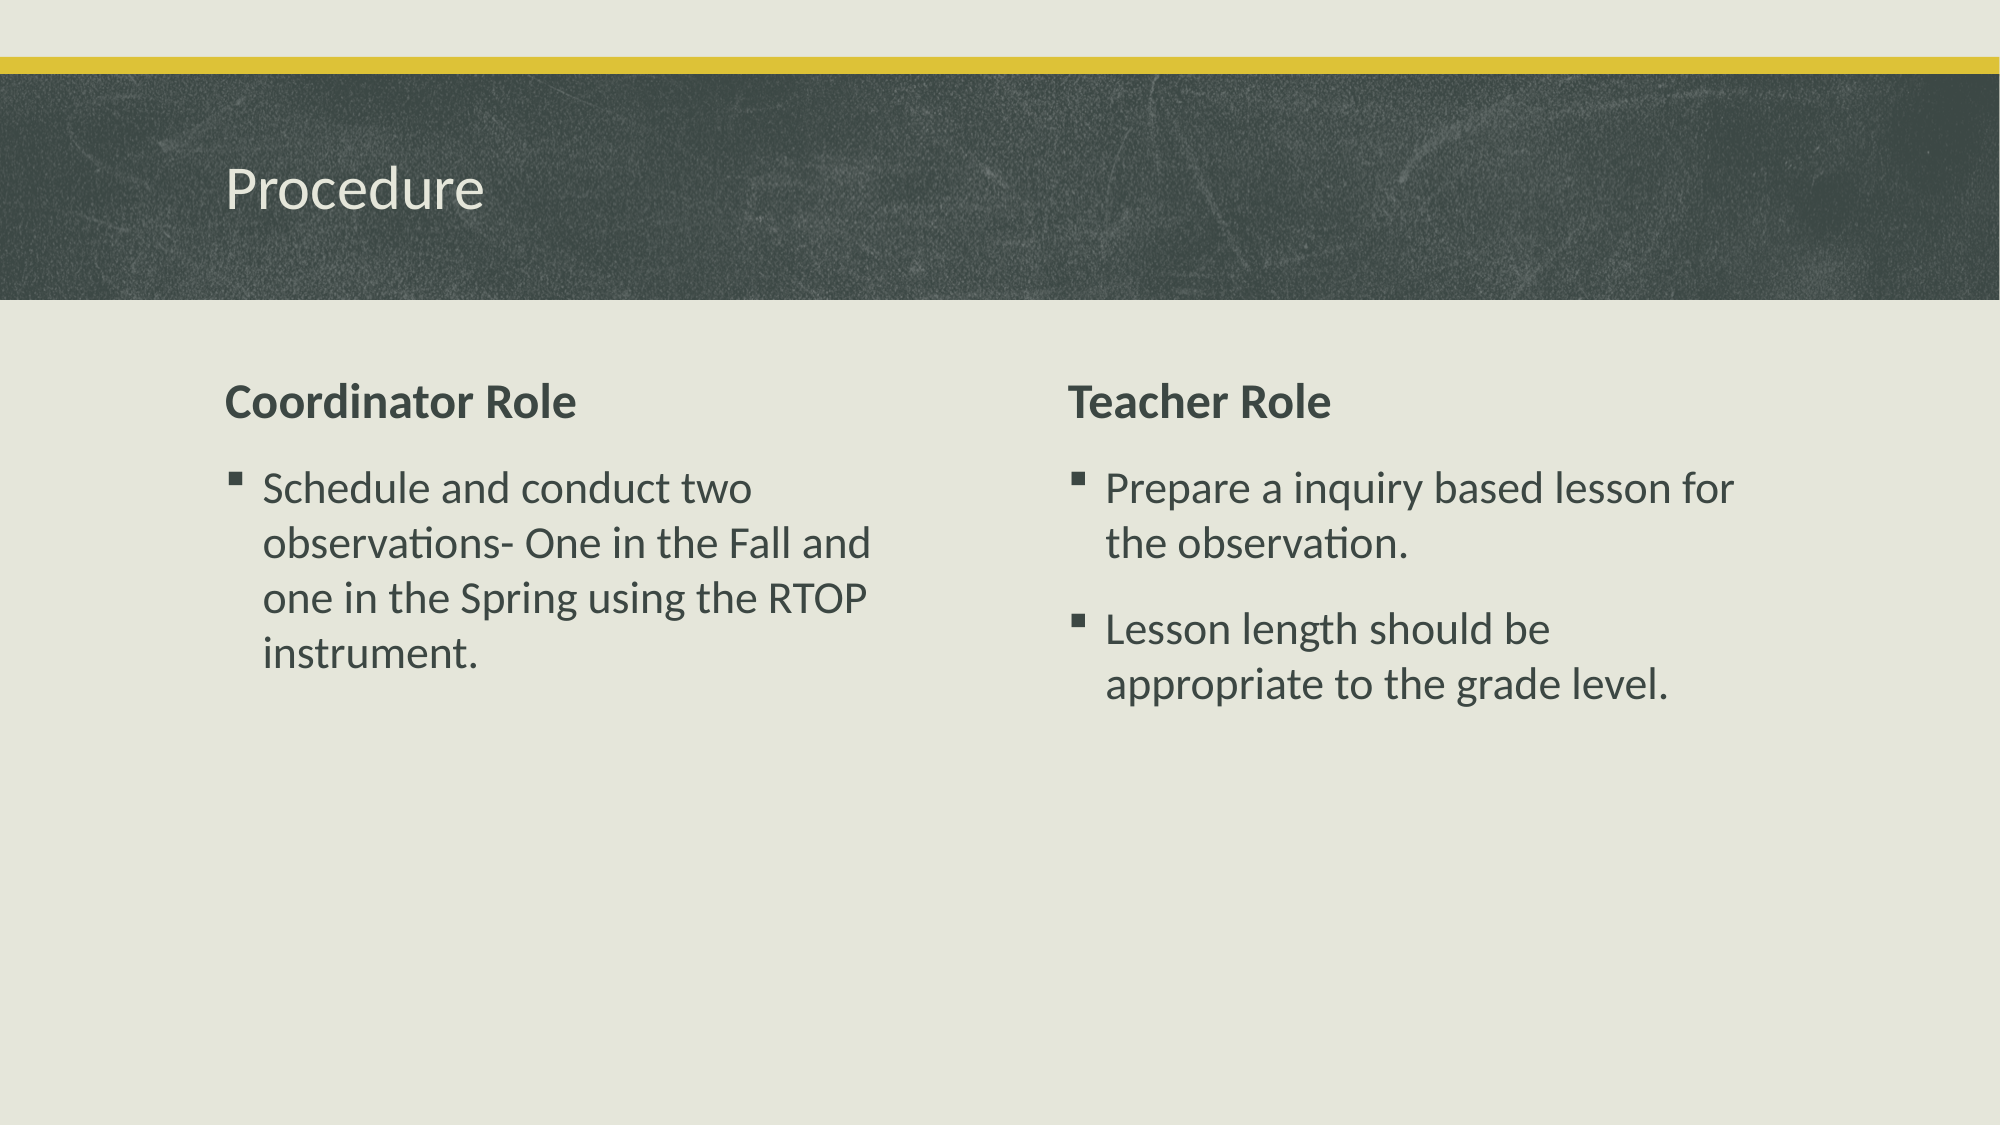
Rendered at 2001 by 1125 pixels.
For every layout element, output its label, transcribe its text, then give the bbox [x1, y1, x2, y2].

list Schedule and conduct two observations- One in the Fall and one in the Spring using the RTOP instrument. [210, 450, 947, 1014]
list Coordinator Role [210, 299, 947, 437]
picture [0, 74, 2000, 300]
list Prepare a inquiry based lesson for the observation. Lesson length should be appropriate to the grade level. [1053, 450, 1790, 1014]
title Procedure [210, 76, 1790, 300]
list Teacher Role [1053, 299, 1790, 437]
